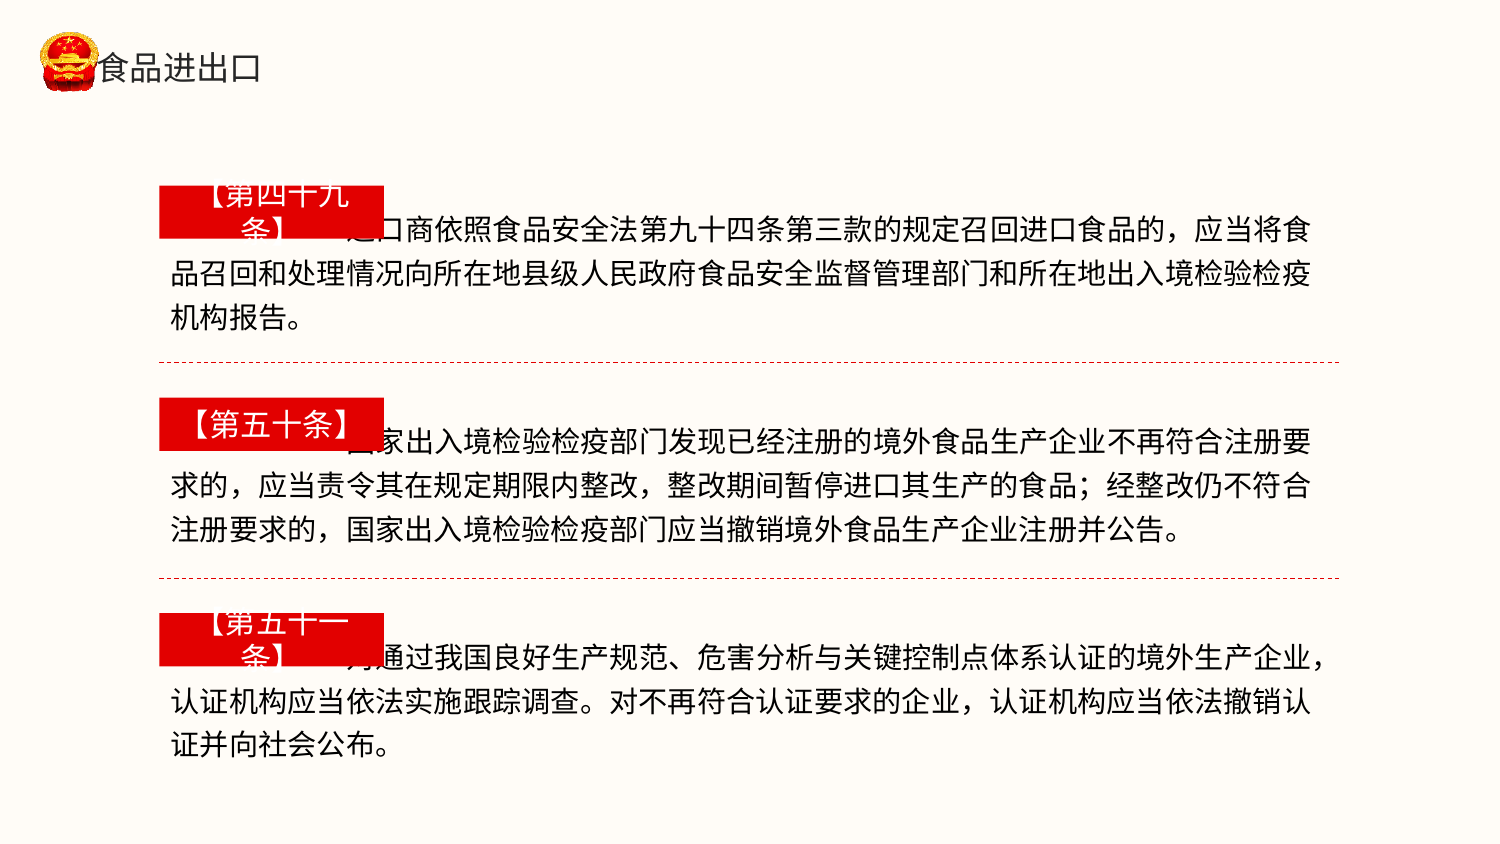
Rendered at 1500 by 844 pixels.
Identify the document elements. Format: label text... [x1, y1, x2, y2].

picture [31, 21, 104, 97]
text_box 进口商依照食品安全法第九十四条第三款的规定召回进口食品的，应当将食品召回和处理情况向所在地县级人民政府食品安全监督管理部门和所在地出入境检验检疫机构报告。 [159, 197, 1341, 340]
text_box 【第五十条】 [158, 397, 385, 452]
text_box 【第五十一条】 [158, 612, 385, 667]
text_box 国家出入境检验检疫部门发现已经注册的境外食品生产企业不再符合注册要求的，应当责令其在规定期限内整改，整改期间暂停进口其生产的食品；经整改仍不符合注册要求的，国家出入境检验检疫部门应当撤销境外食品生产企业注册并公告。 [159, 409, 1341, 552]
text_box 对通过我国良好生产规范、危害分析与关键控制点体系认证的境外生产企业，认证机构应当依法实施跟踪调查。对不再符合认证要求的企业，认证机构应当依法撤销认证并向社会公布。 [159, 624, 1341, 768]
text_box 【第四十九条】 [158, 185, 385, 240]
text_box 食品进出口 [81, 37, 588, 98]
